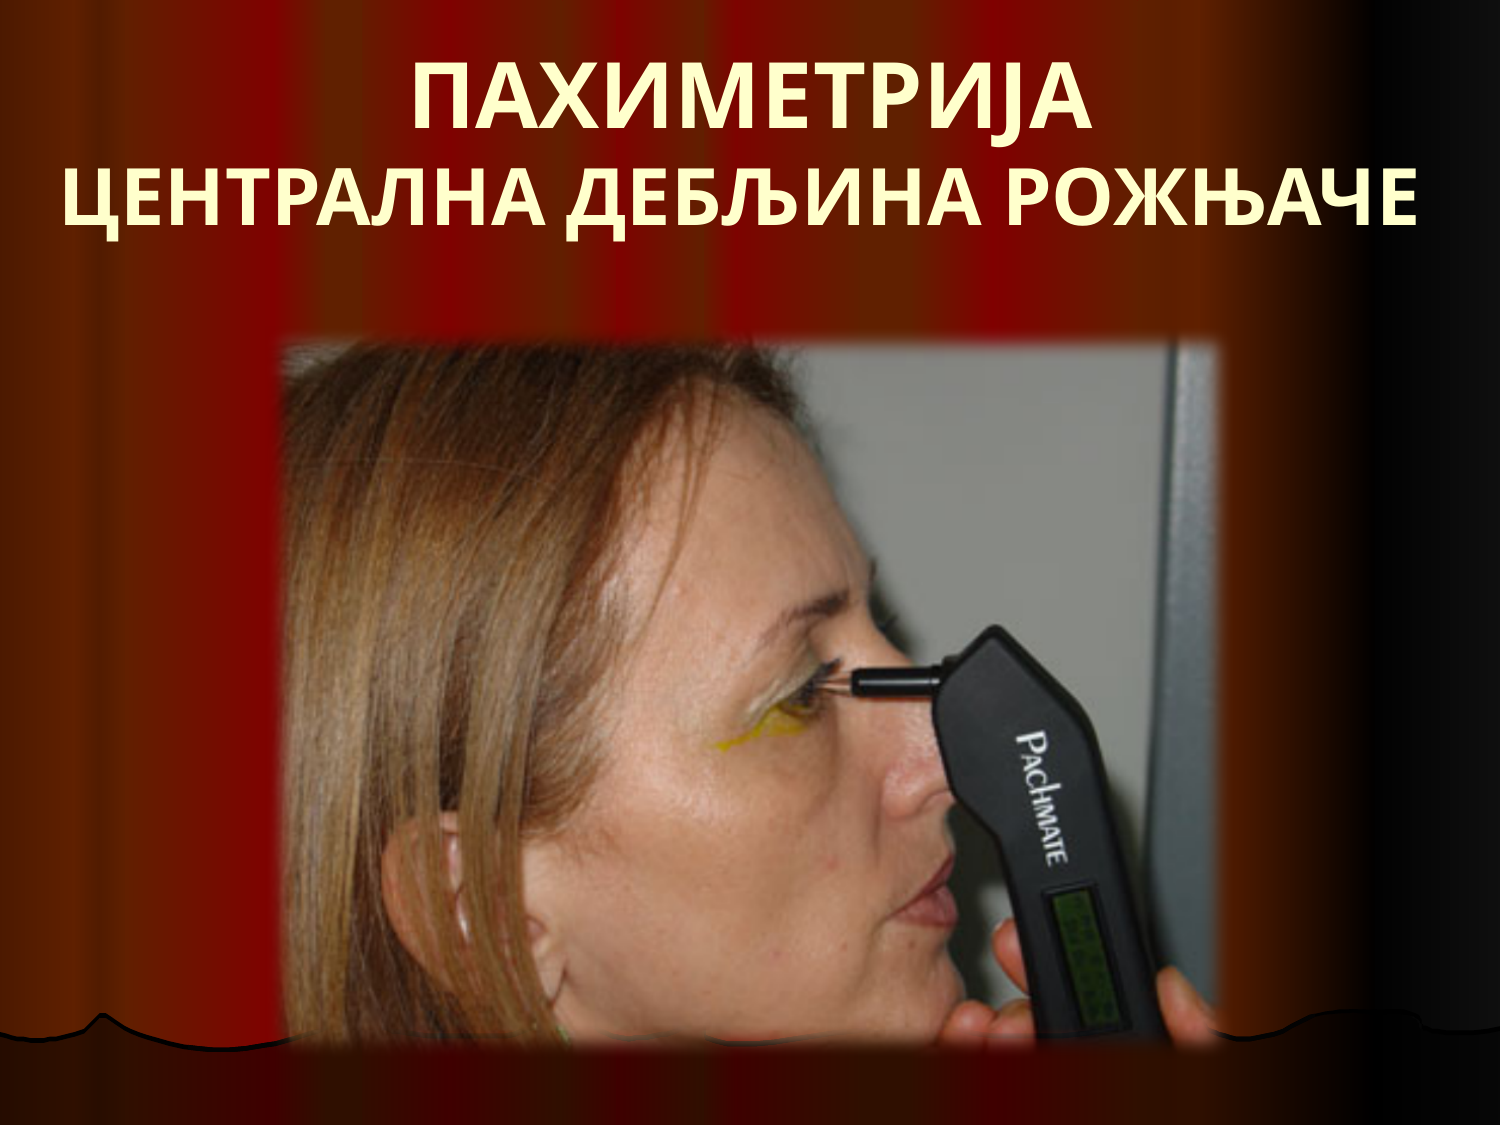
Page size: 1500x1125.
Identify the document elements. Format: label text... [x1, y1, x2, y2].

title ПАХИМЕТРИЈА ЦЕНТРАЛНА ДЕБЉИНА РОЖЊАЧЕ [0, 45, 1500, 233]
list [265, 325, 1235, 1061]
